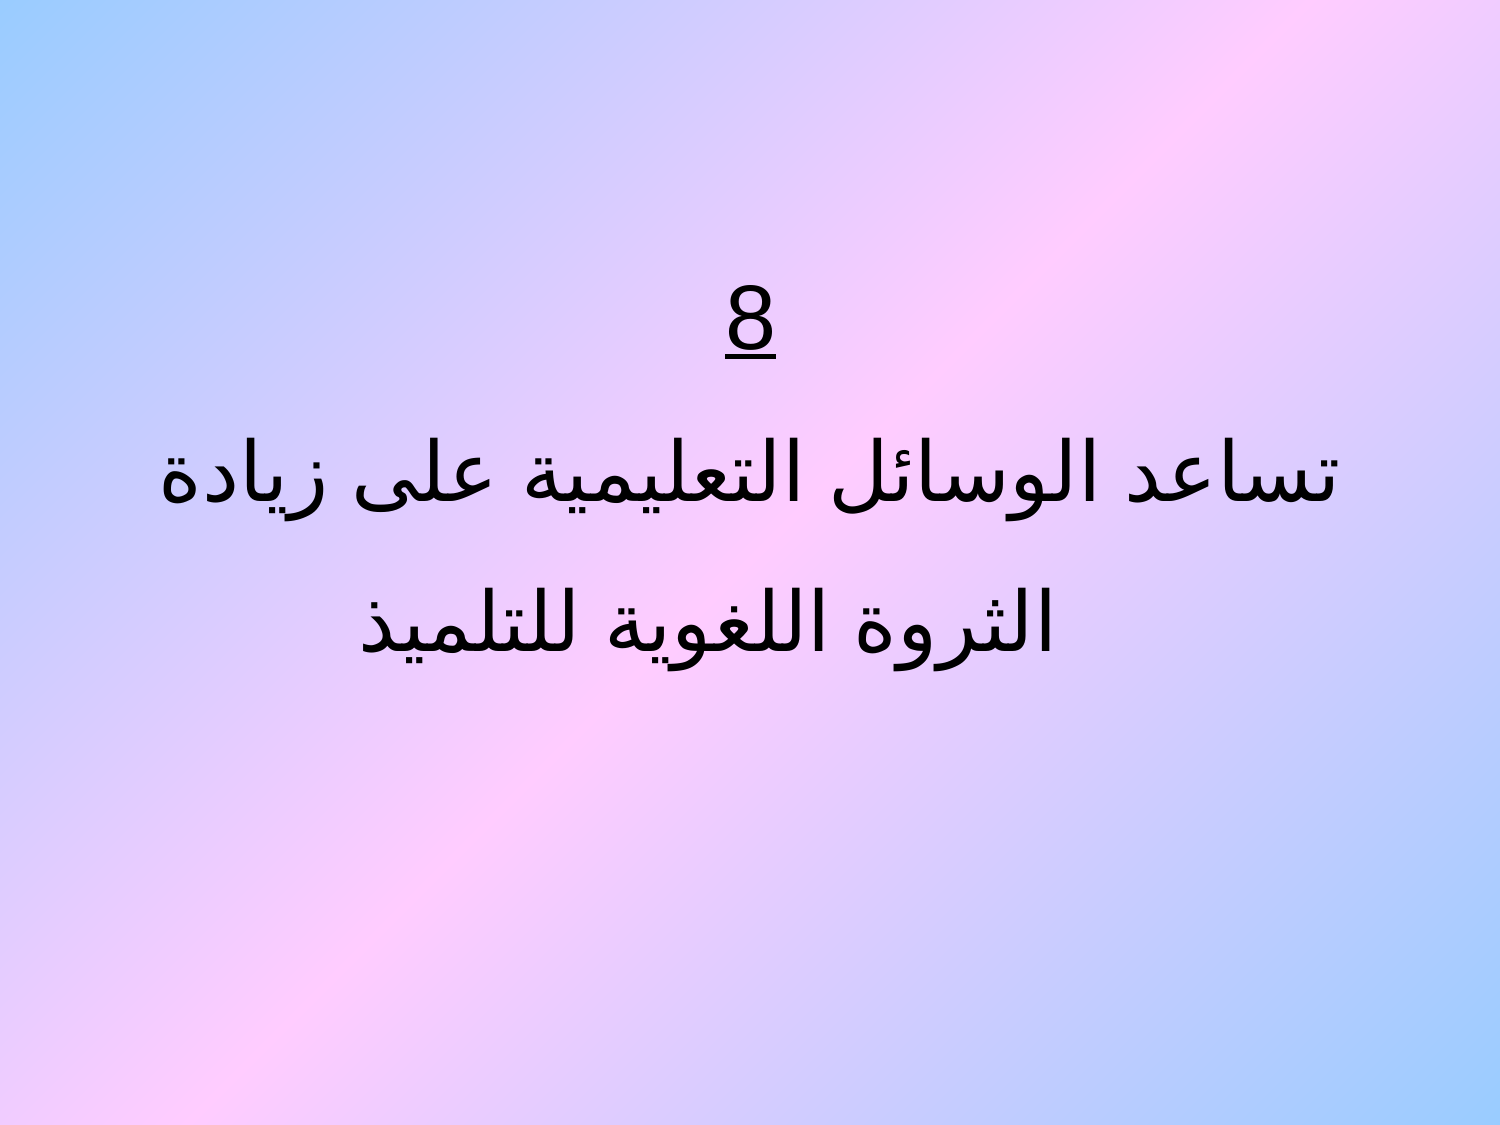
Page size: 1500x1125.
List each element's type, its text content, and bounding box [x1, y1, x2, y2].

text_box 8 تساعد الوسائل التعليمية على زيادة الثروة اللغوية للتلميذ [53, 125, 1448, 693]
